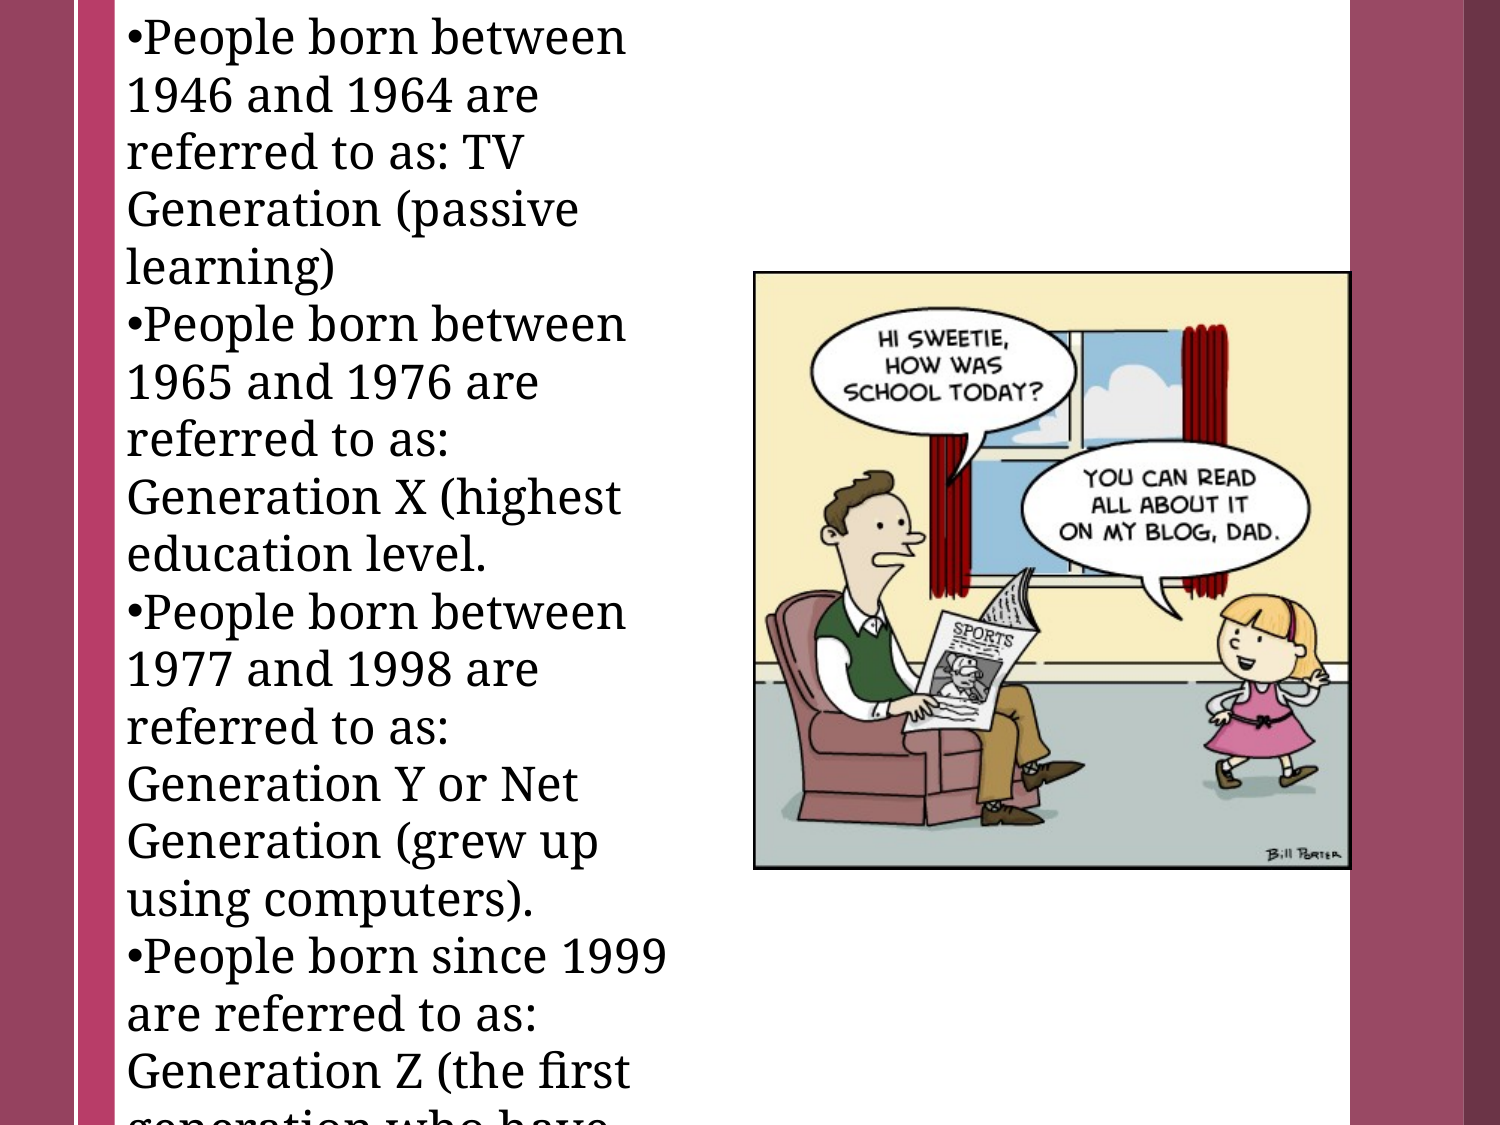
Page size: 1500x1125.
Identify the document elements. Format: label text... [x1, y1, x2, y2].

picture [753, 271, 1352, 870]
text_box People born between 1946 and 1964 are referred to as: TV Generation (passive learning) People born between 1965 and 1976 are referred to as: Generation X (highest education level. People born between 1977 and 1998 are referred to as: Generation Y or Net Generation (grew up using computers). People born since 1999 are referred to as: Generation Z (the first generation who have seen their parents embrace technology that is so common in their lives) [112, 0, 727, 1125]
